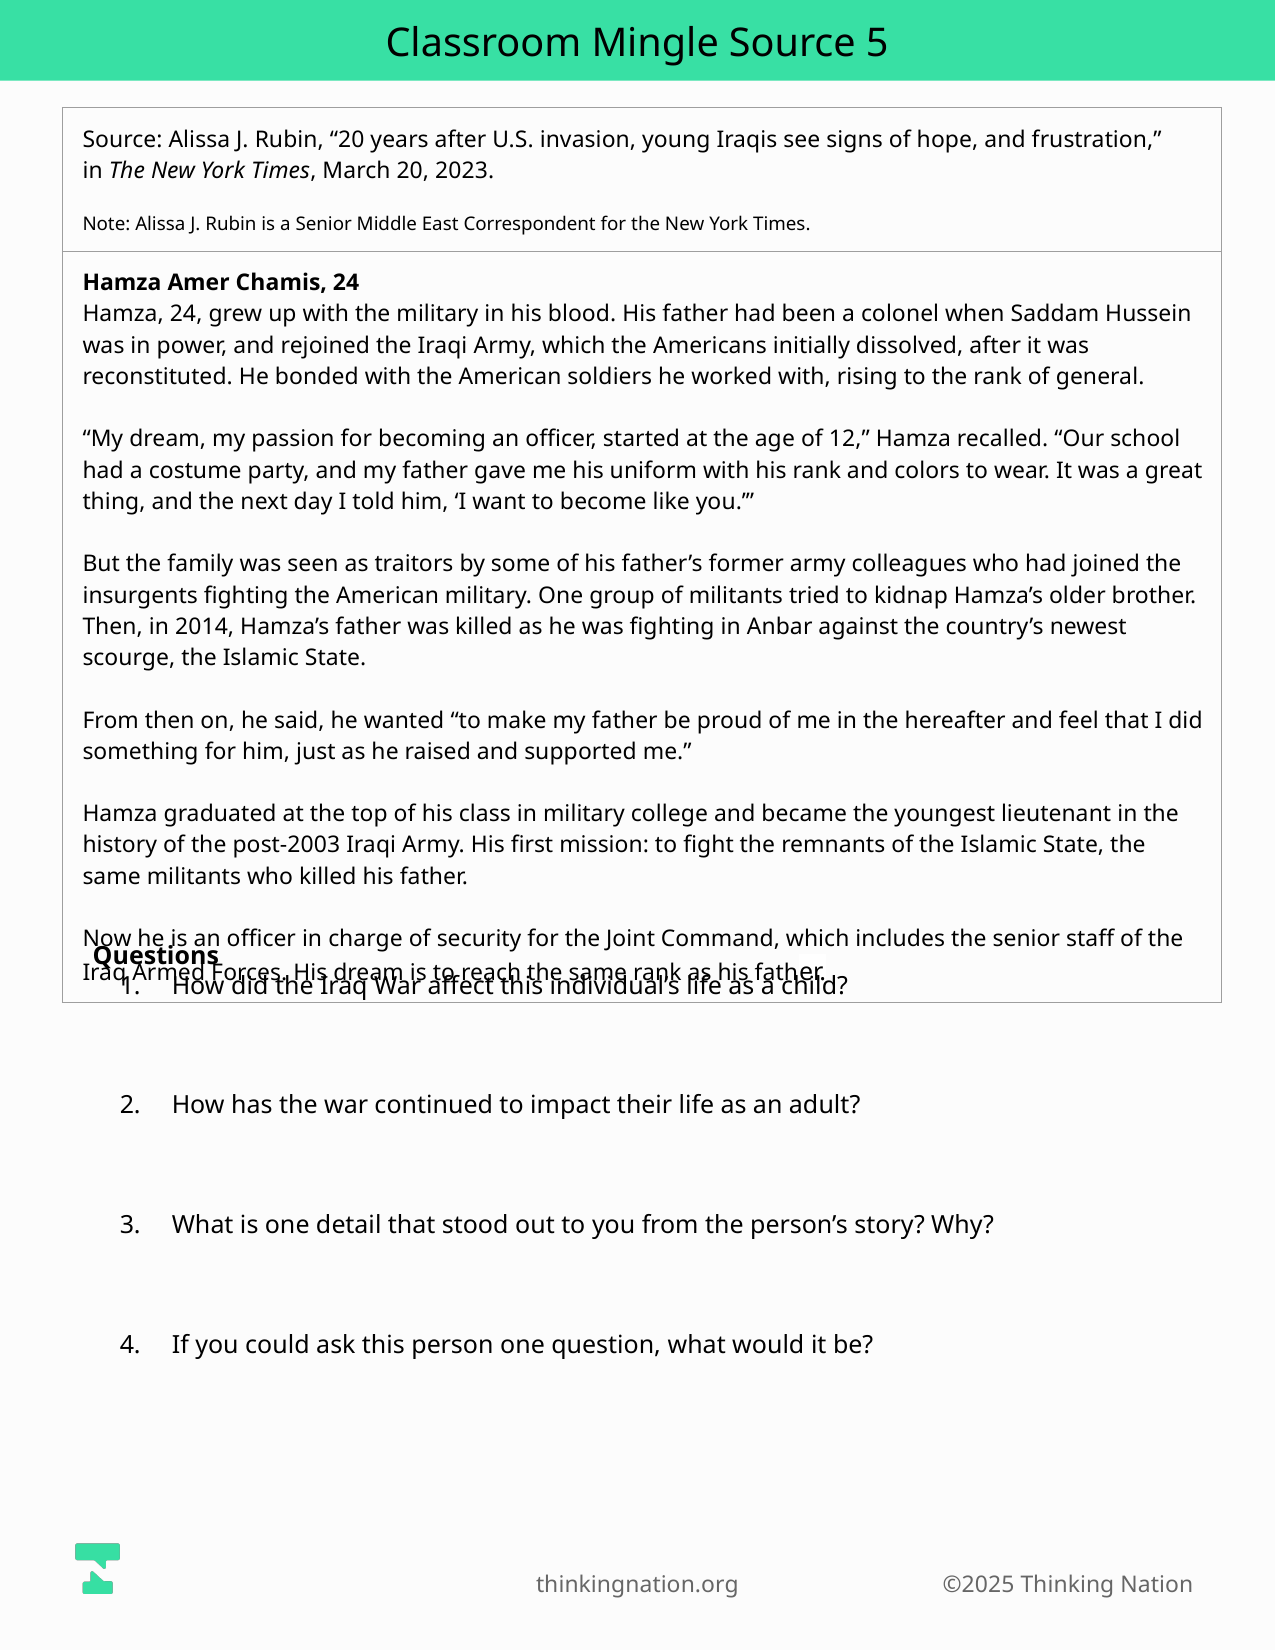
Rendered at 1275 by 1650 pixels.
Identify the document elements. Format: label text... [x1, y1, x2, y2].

text_box thinkingnation.org [486, 1553, 789, 1605]
picture [62, 1533, 133, 1604]
table_header Source: Alissa J. Rubin, “20 years after U.S. invasion, young Iraqis see signs of hope, and frustration,” in The New York Times, March 20, 2023. Note: Alissa J. Rubin is a Senior Middle East Correspondent for the New York Times. [63, 108, 1221, 251]
table_cell Hamza Amer Chamis, 24 Hamza, 24, grew up with the military in his blood. His father had been a colonel when Saddam Hussein was in power, and rejoined the Iraqi Army, which the Americans initially dissolved, after it was reconstituted. He bonded with the American soldiers he worked with, rising to the rank of general. “My dream, my passion for becoming an officer, started at the age of 12,” Hamza recalled. “Our school had a costume party, and my father gave me his uniform with his rank and colors to wear. It was a great thing, and the next day I told him, ‘I want to become like you.’” But the family was seen as traitors by some of his father’s former army colleagues who had joined the insurgents fighting the American military. One group of militants tried to kidnap Hamza’s older brother. Then, in 2014, Hamza’s father was killed as he was fighting in Anbar against the country’s newest scourge, the Islamic State. From then on, he said, he wanted “to make my father be proud of me in the hereafter and feel that I did something for him, just as he raised and supported me.” Hamza graduated at the top of his class in military college and became the youngest lieutenant in the history of the post-2003 Iraqi Army. His first mission: to fight the remnants of the Islamic State, the same militants who killed his father. Now he is an officer in charge of security for the Joint Command, which includes the senior staff of the Iraq Armed Forces. His dream is to reach the same rank as his father. [63, 252, 1221, 1002]
text_box Classroom Mingle Source 5 [0, 0, 1275, 81]
text_box ©2025 Thinking Nation [907, 1553, 1210, 1605]
text_box Questions How did the Iraq War affect this individual’s life as a child? How has the war continued to impact their life as an adult? What is one detail that stood out to you from the person’s story? Why? If you could ask this person one question, what would it be? [76, 923, 1198, 1449]
